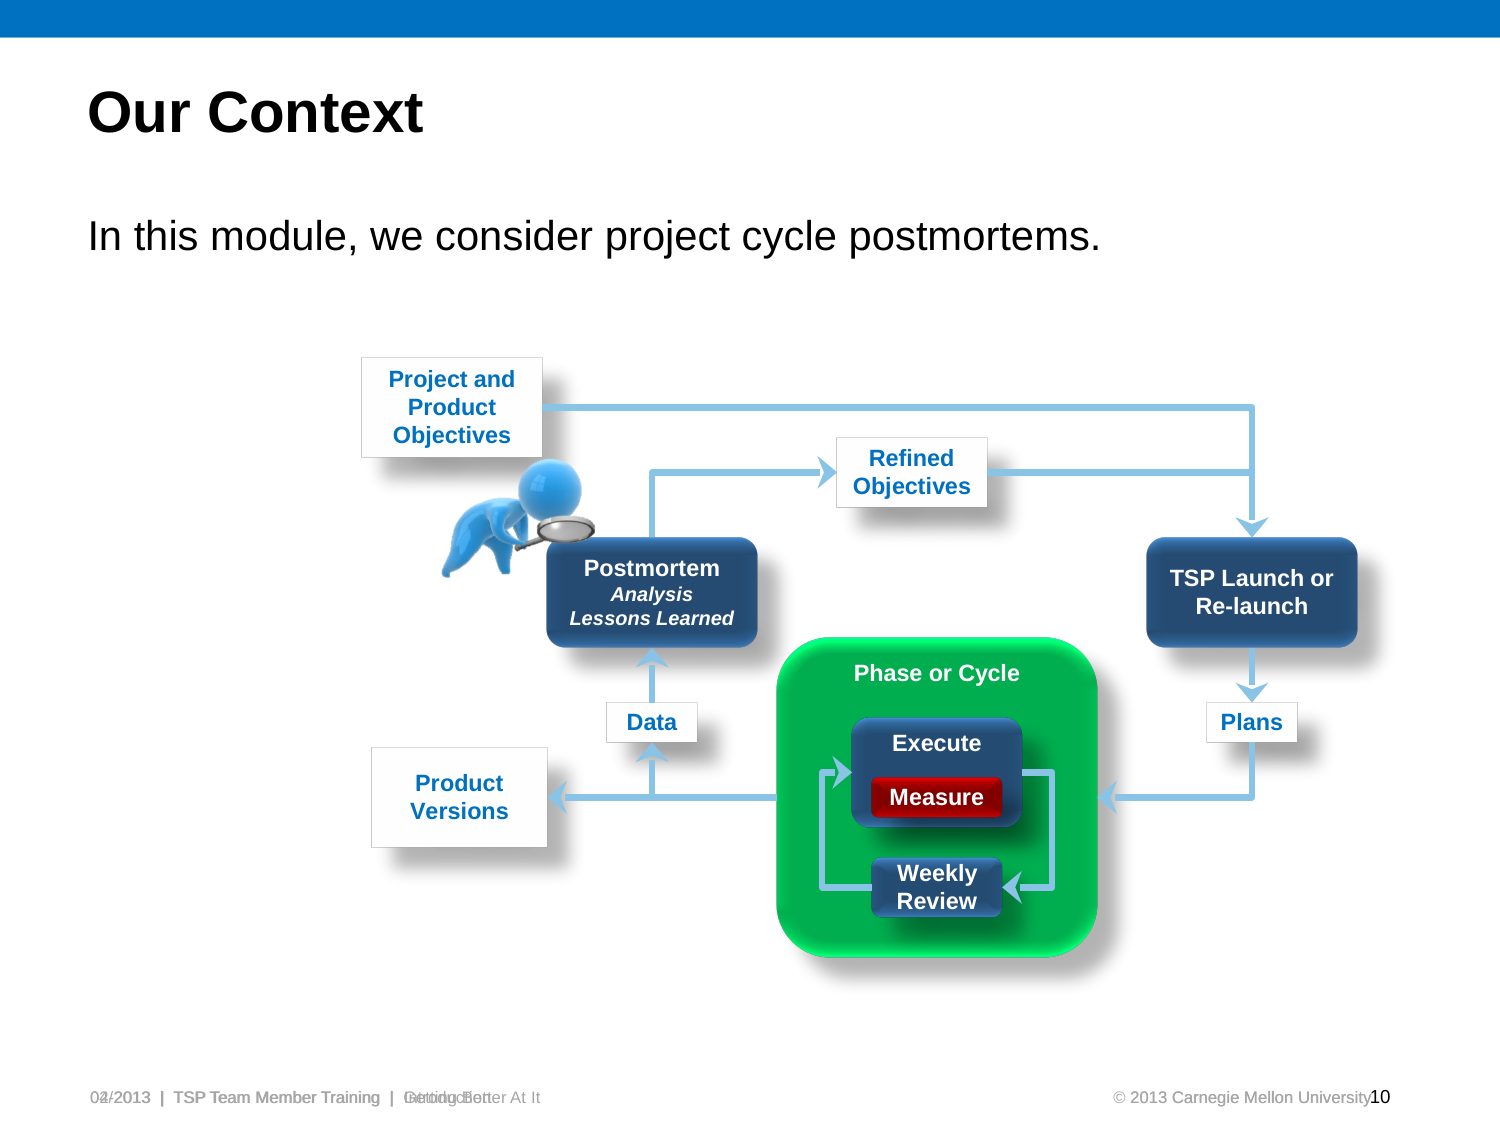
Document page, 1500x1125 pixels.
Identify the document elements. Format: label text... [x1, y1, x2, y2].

picture [357, 352, 1404, 1005]
title Our Context [87, 87, 1439, 212]
list In this module, we consider project cycle postmortems. [87, 212, 1440, 1026]
